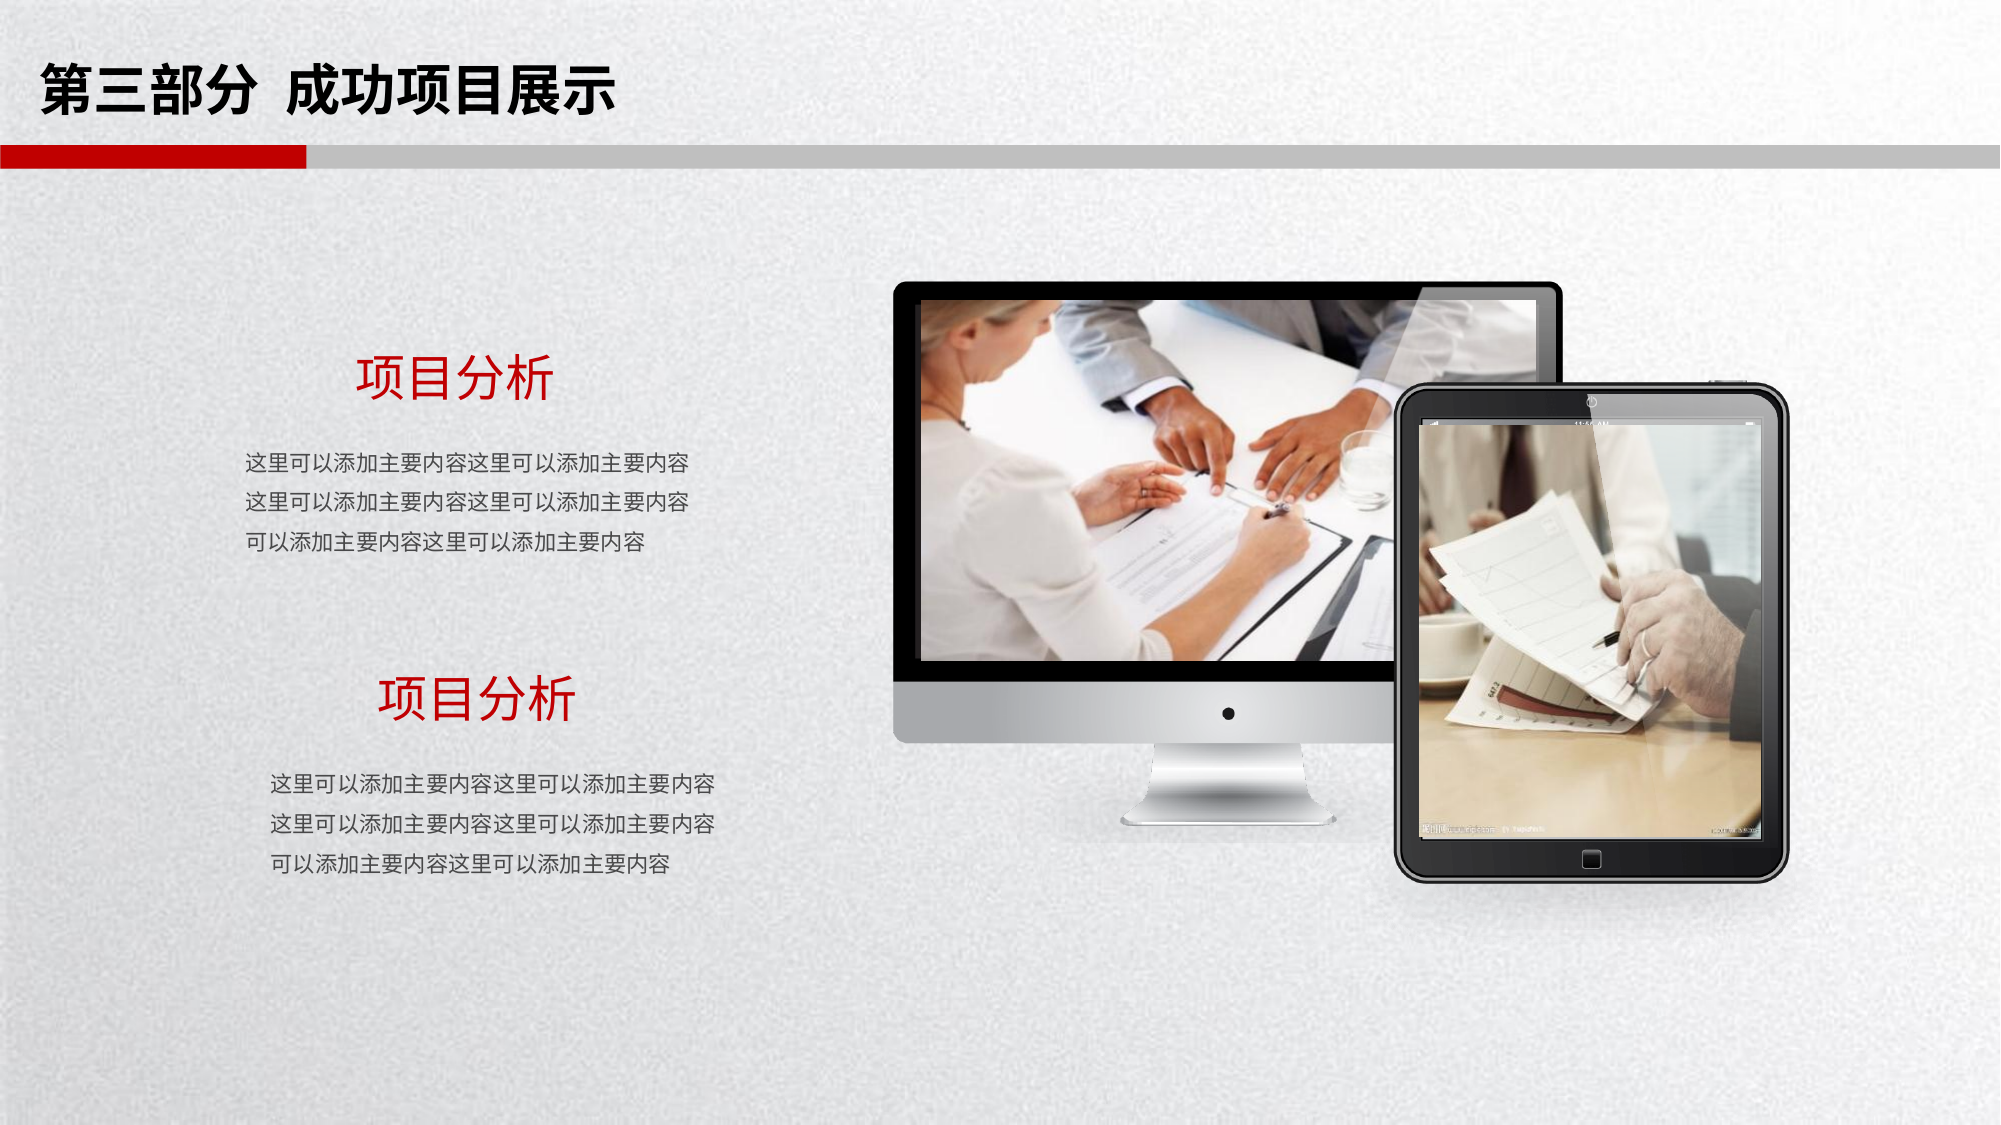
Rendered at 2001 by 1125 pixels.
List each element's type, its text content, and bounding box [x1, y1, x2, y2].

title 第三部分 成功项目展示 [23, 47, 1824, 124]
text_box 这里可以添加主要内容这里可以添加主要内容这里可以添加主要内容这里可以添加主要内容可以添加主要内容这里可以添加主要内容 [229, 427, 711, 563]
picture [0, 0, 2001, 1125]
text_box 项目分析 [362, 660, 594, 736]
text_box 项目分析 [340, 338, 571, 414]
text_box 这里可以添加主要内容这里可以添加主要内容这里可以添加主要内容这里可以添加主要内容可以添加主要内容这里可以添加主要内容 [255, 749, 737, 885]
